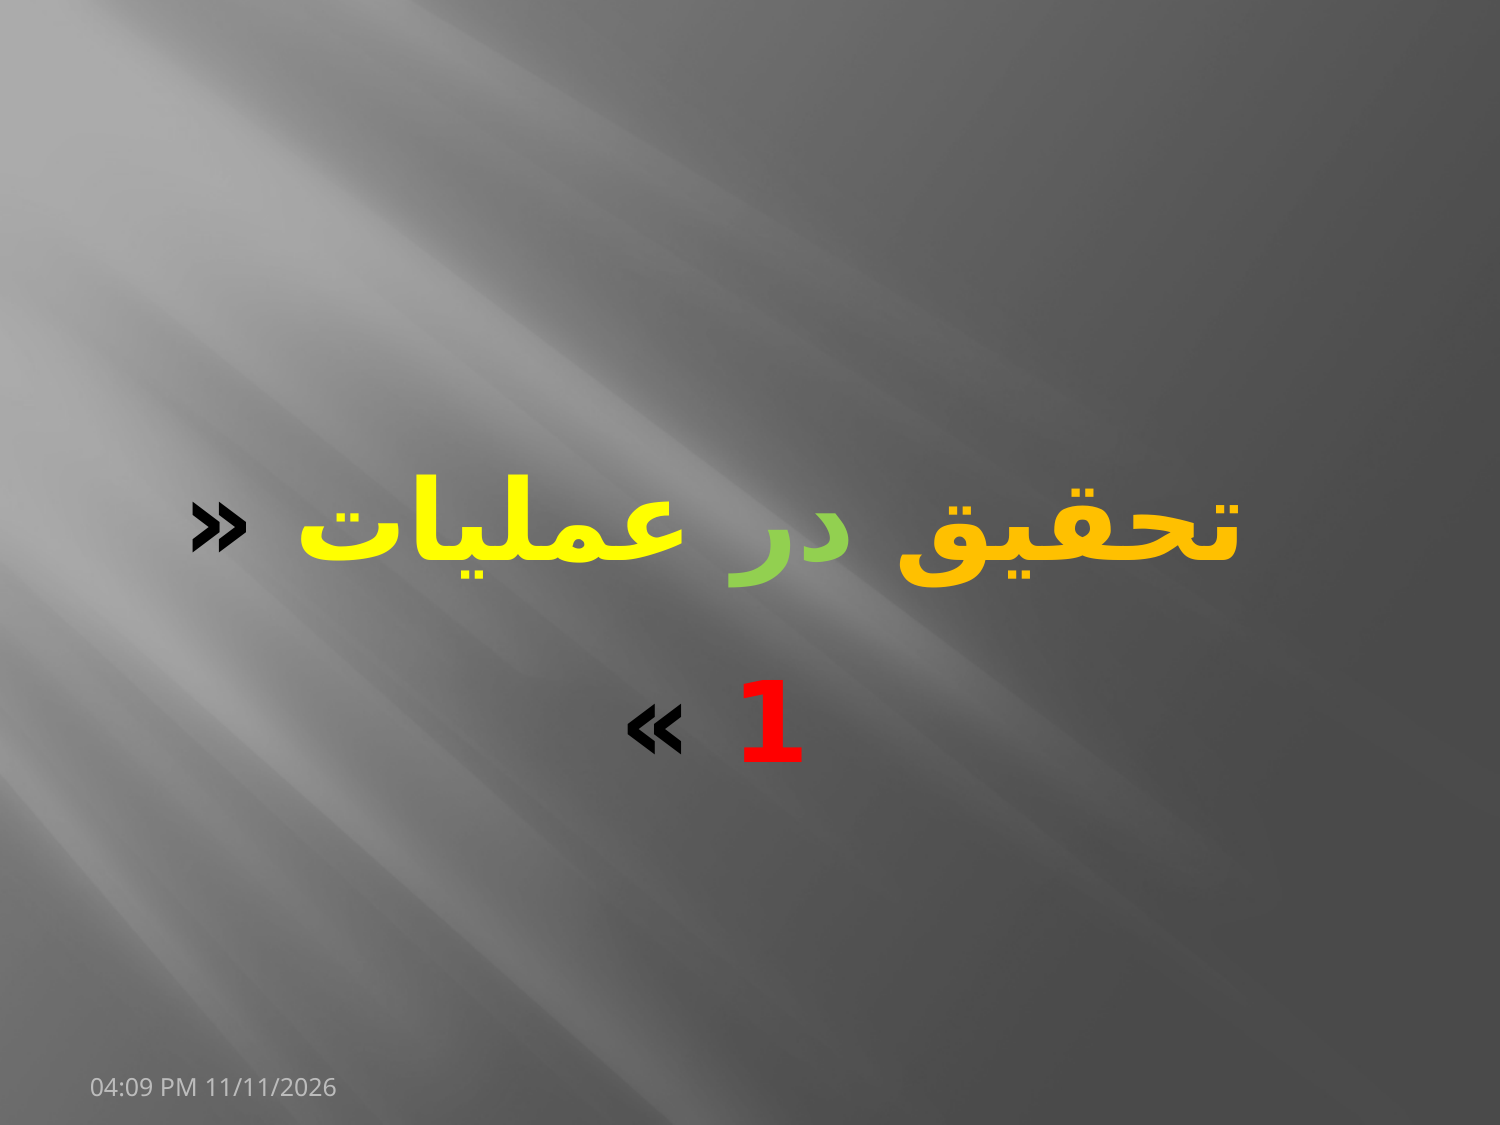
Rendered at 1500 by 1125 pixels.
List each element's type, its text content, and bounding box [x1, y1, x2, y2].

text_box تحقیق در عملیات « 1 » [135, 373, 1294, 793]
slide_number 18/دسامبر/29 [75, 1052, 425, 1113]
